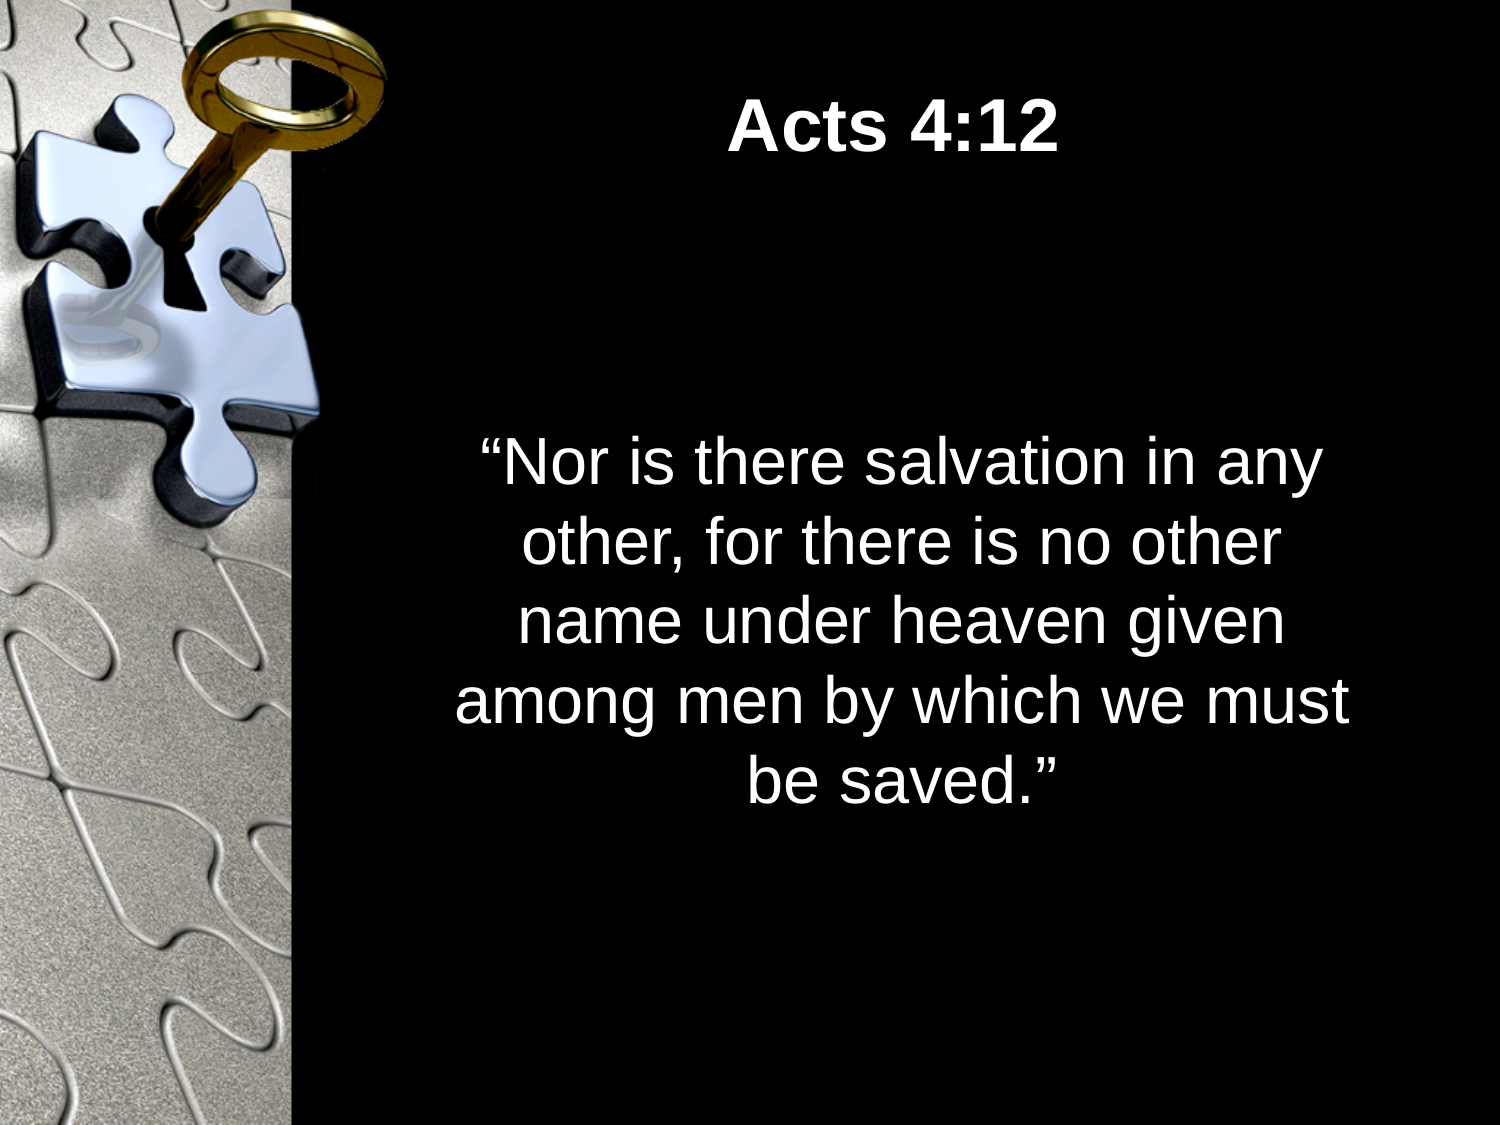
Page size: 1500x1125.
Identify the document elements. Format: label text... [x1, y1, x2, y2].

title Acts 4:12 [299, 46, 1488, 197]
picture [0, 0, 1500, 1125]
text_box “Nor is there salvation in any other, for there is no other name under heaven given among men by which we must be saved.” [433, 410, 1372, 825]
